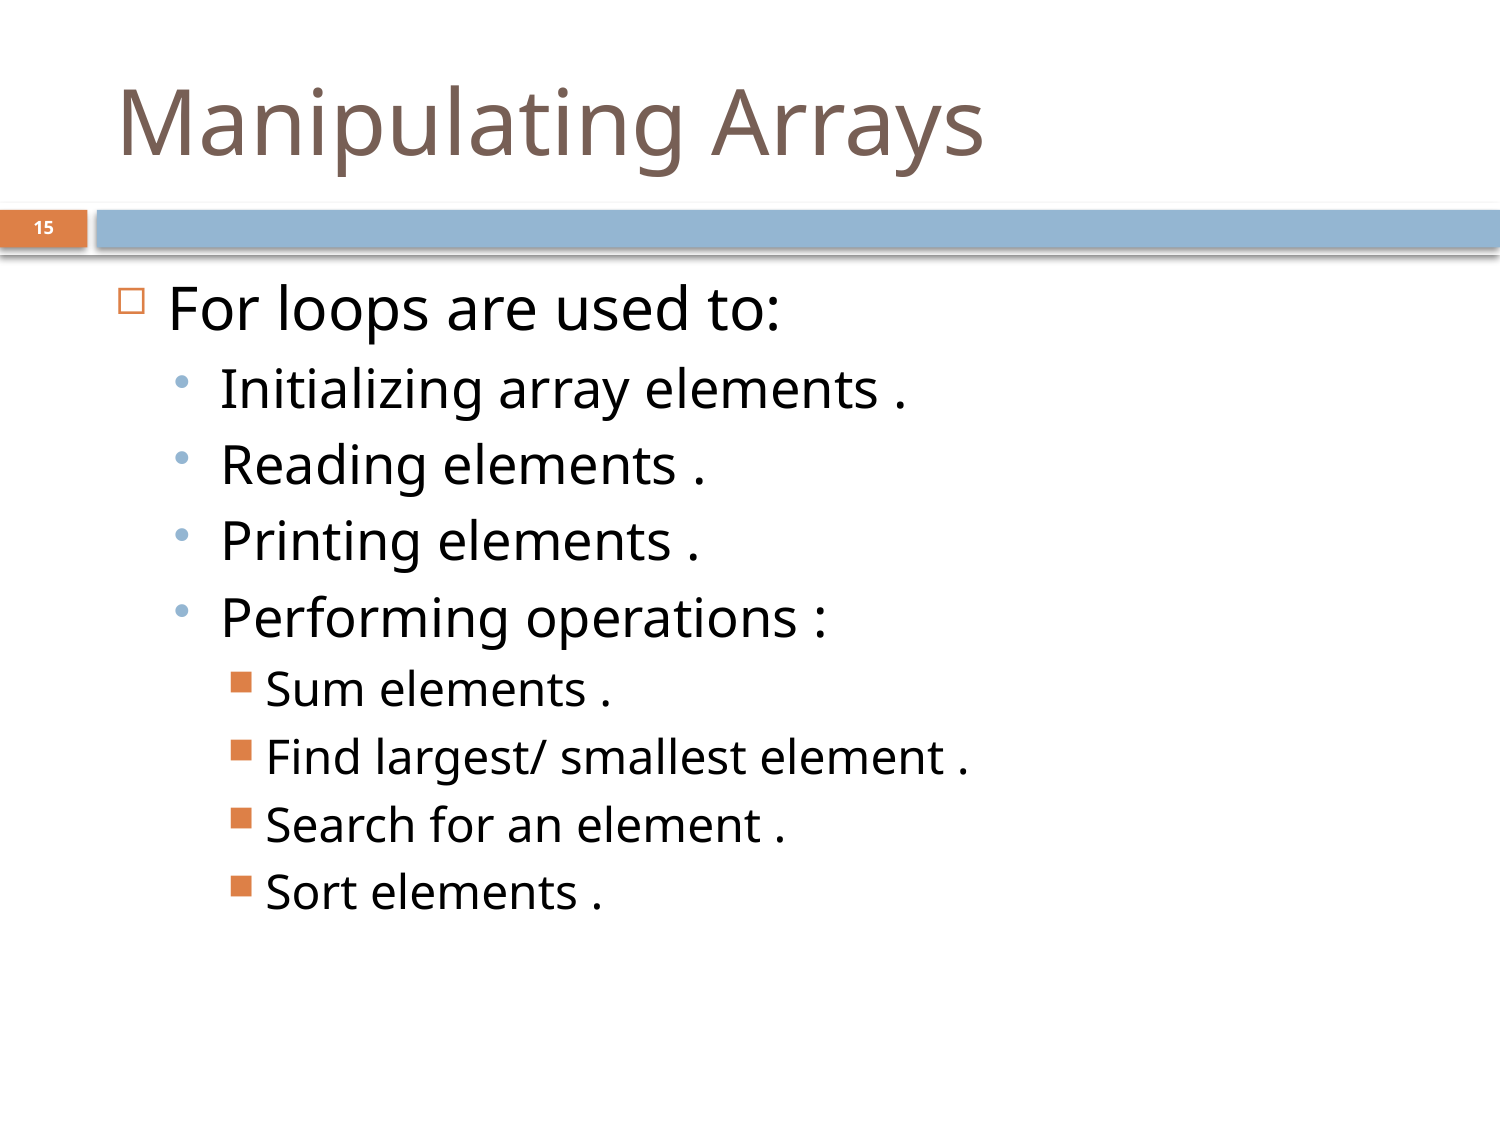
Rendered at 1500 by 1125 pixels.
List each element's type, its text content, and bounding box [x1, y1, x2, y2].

list For loops are used to: Initializing array elements . Reading elements . Printing elements . Performing operations : Sum elements . Find largest/ smallest element . Search for an element . Sort elements . [100, 262, 1439, 1001]
title Manipulating Arrays [100, 37, 1439, 201]
slide_number 15 [0, 208, 88, 249]
